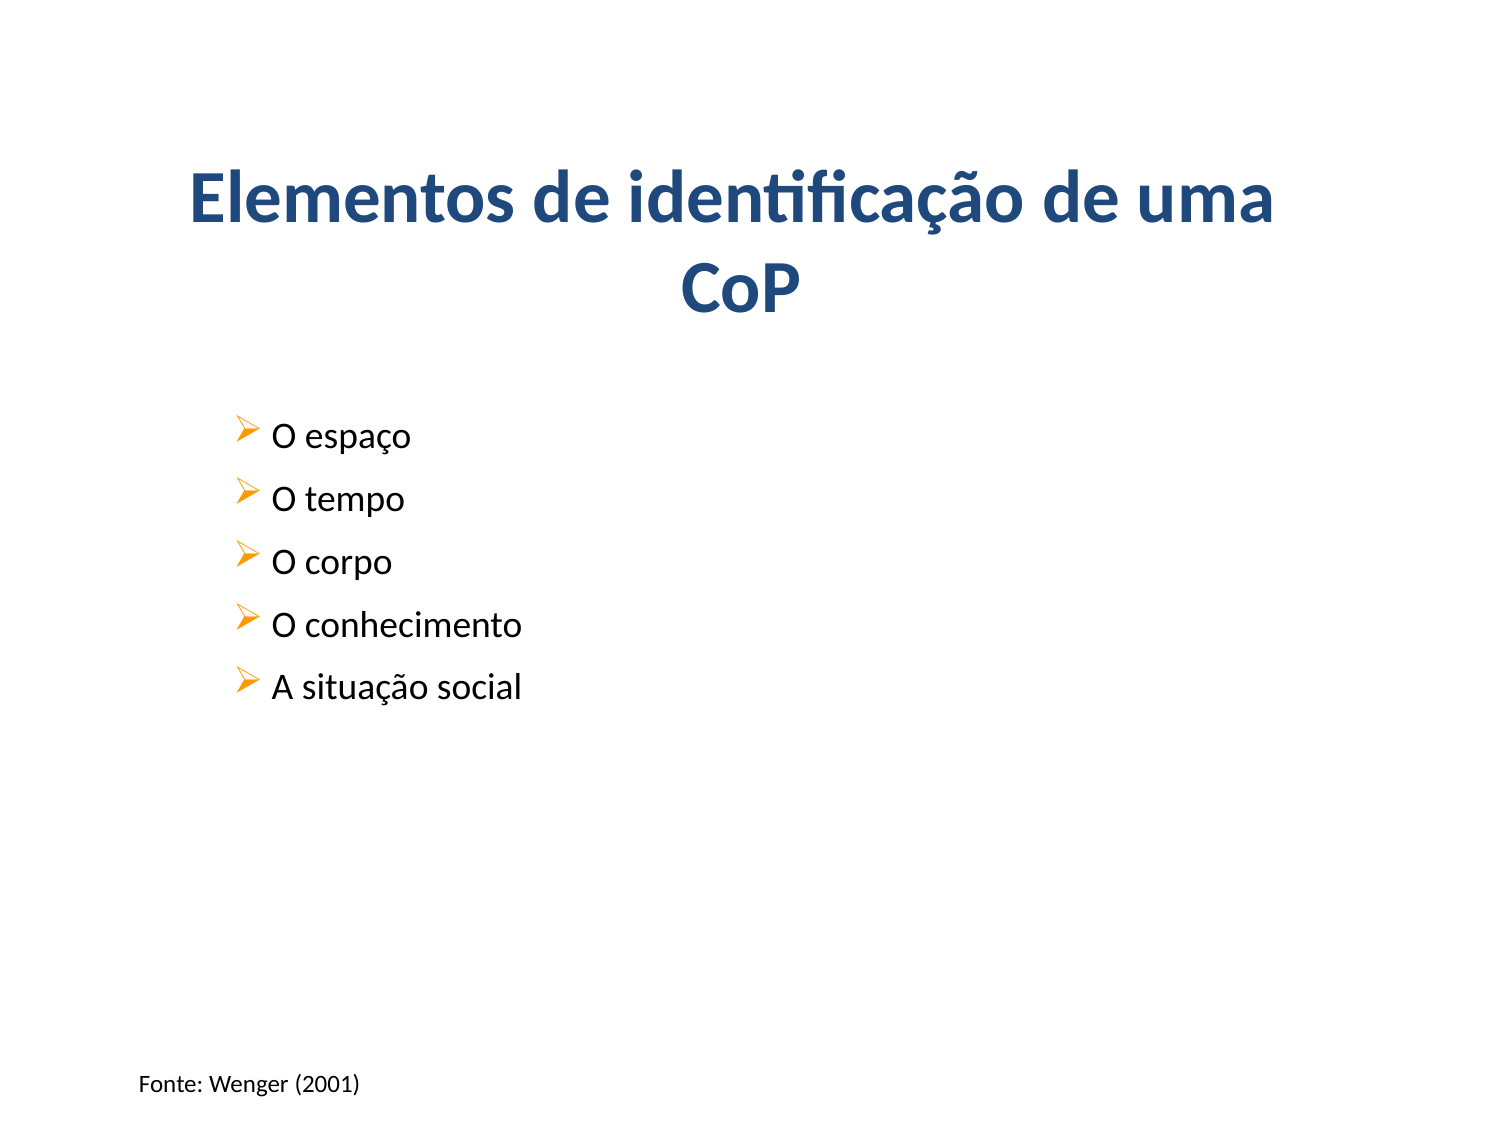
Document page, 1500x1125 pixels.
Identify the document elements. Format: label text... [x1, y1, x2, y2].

text_box Fonte: Wenger (2001) [123, 1059, 644, 1121]
text_box Elementos de identificação de uma CoP [11, 137, 1471, 338]
text_box O espaço O tempo O corpo O conhecimento A situação social [218, 385, 963, 715]
